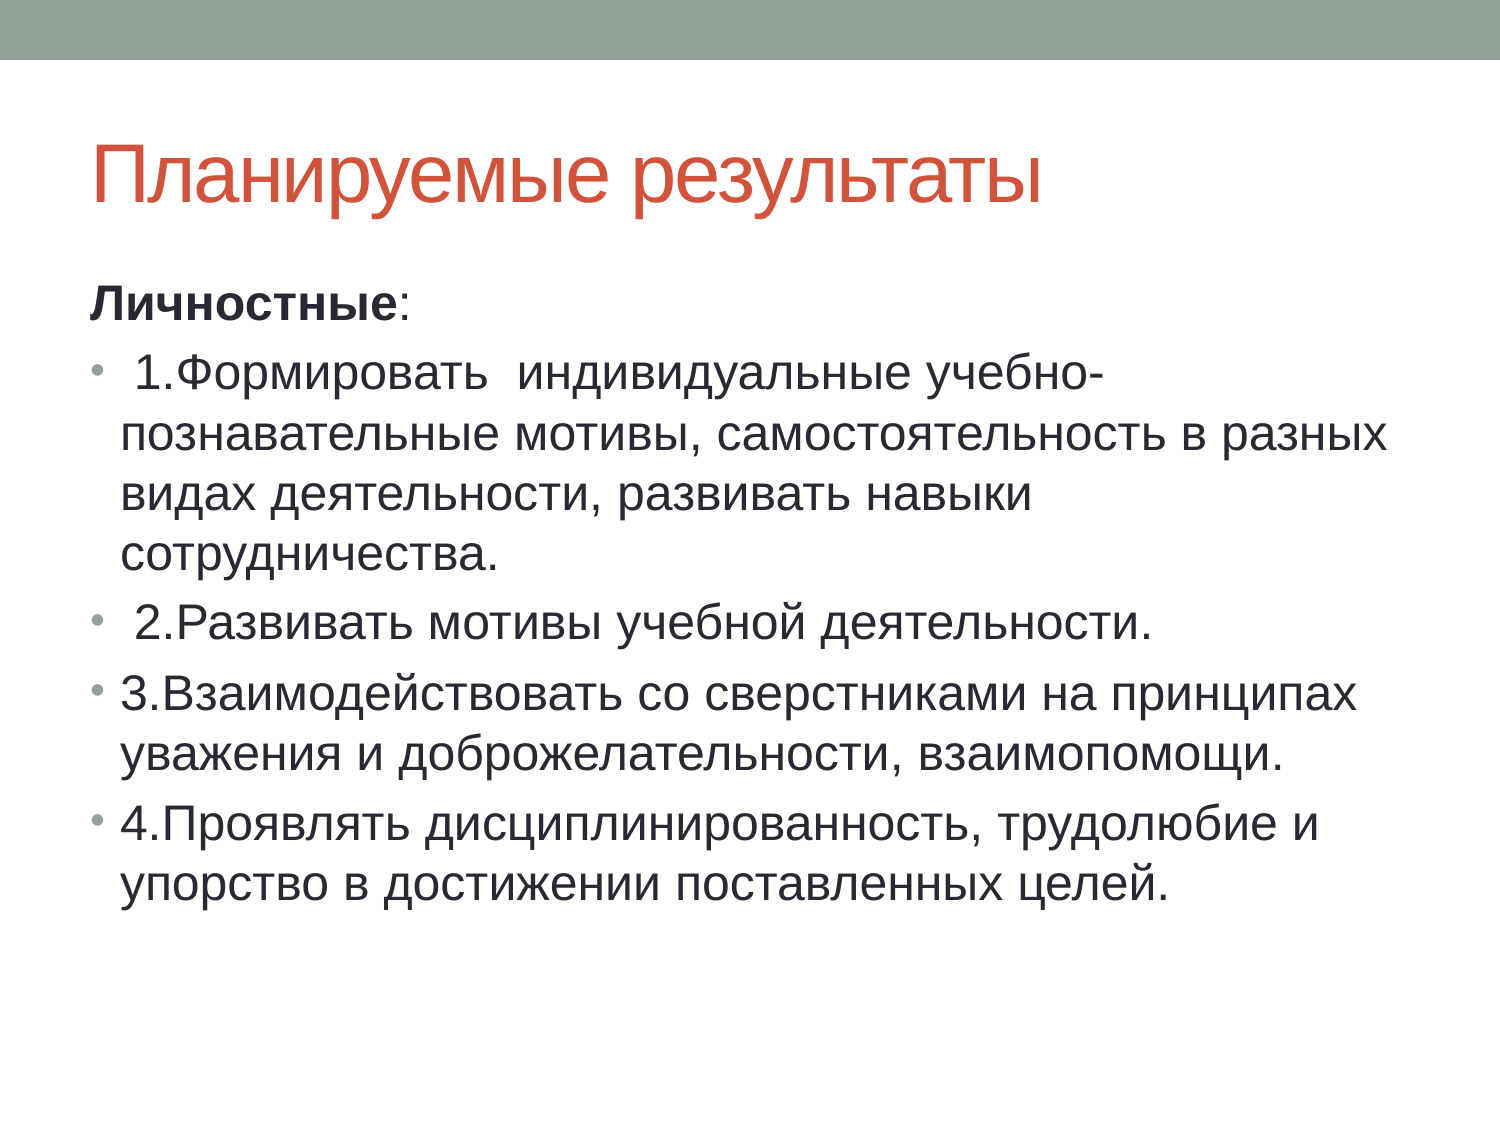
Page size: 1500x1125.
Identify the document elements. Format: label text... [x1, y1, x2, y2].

title Планируемые результаты [75, 87, 1425, 250]
list Личностные: 1.Формировать индивидуальные учебно-познавательные мотивы, самостоятельность в разных видах деятельности, развивать навыки сотрудничества. 2.Развивать мотивы учебной деятельности. 3.Взаимодействовать со сверстниками на принципах уважения и доброжелательности, взаимопомощи. 4.Проявлять дисциплинированность, трудолюбие и упорство в достижении поставленных целей. [75, 262, 1425, 1063]
